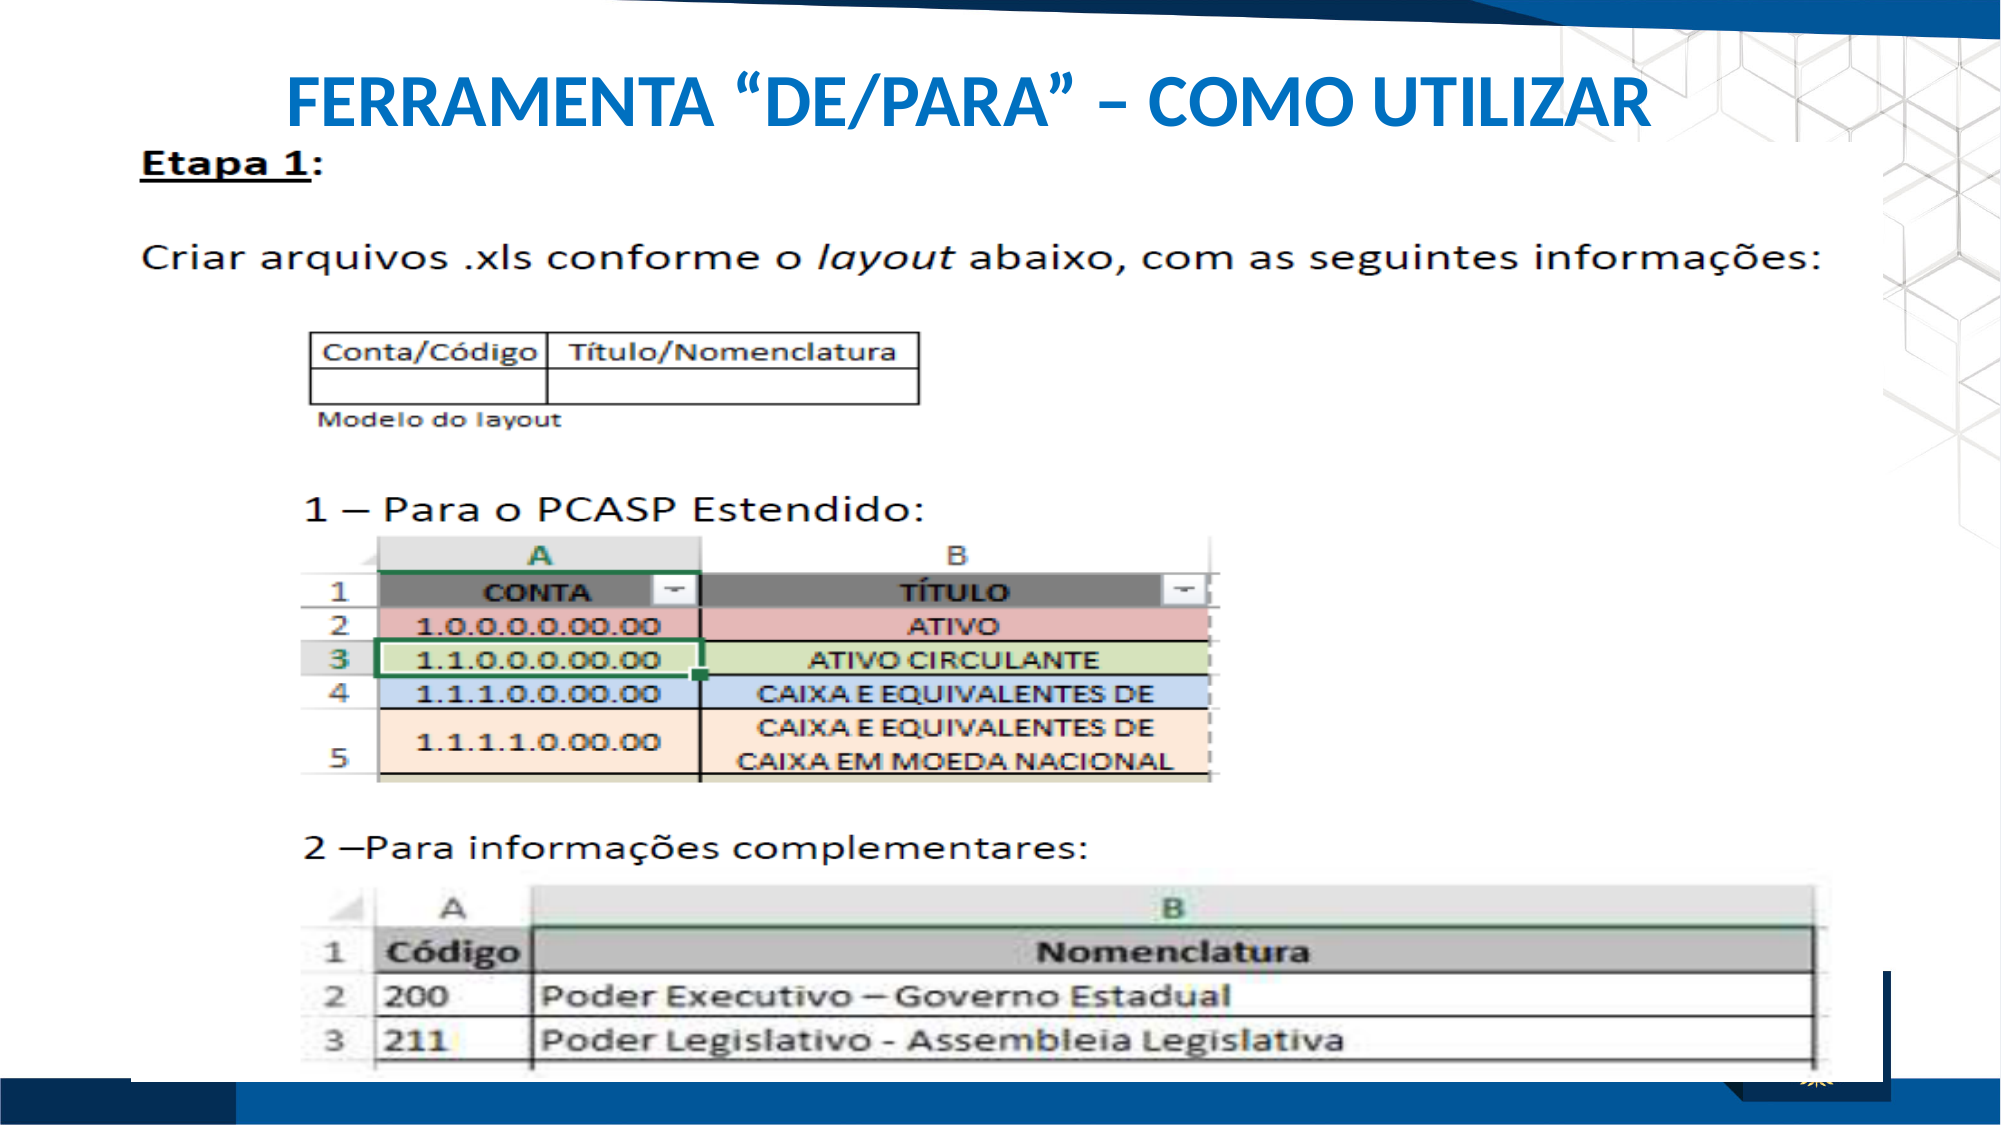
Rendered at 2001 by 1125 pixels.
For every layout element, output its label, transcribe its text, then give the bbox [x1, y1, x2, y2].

text_box FERRAMENTA “DE/PARA” – COMO UTILIZAR [183, 43, 1758, 142]
text_box [1758, 48, 1926, 185]
picture [0, 0, 2001, 1125]
text_box [14, 48, 183, 185]
